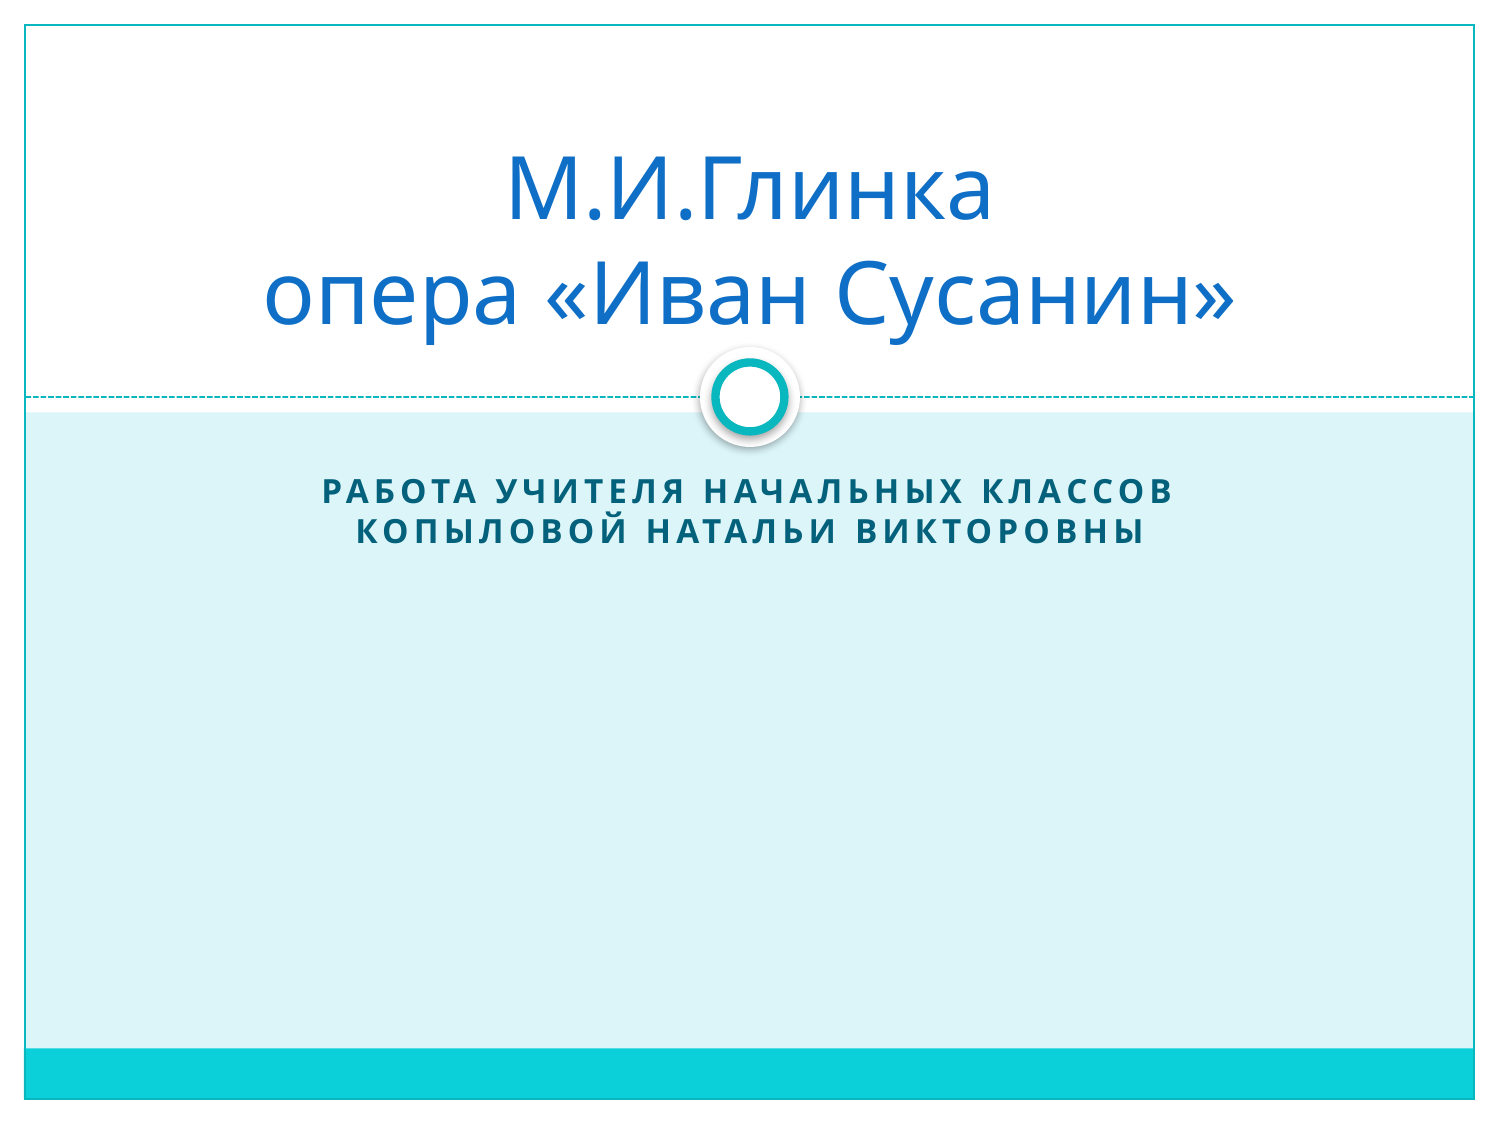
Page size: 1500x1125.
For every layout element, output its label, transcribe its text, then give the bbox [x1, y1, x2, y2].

subtitle Работа учителя начальных классов Копыловой Натальи Викторовны [225, 462, 1275, 750]
title М.И.Глинка опера «Иван Сусанин» [112, 62, 1388, 350]
